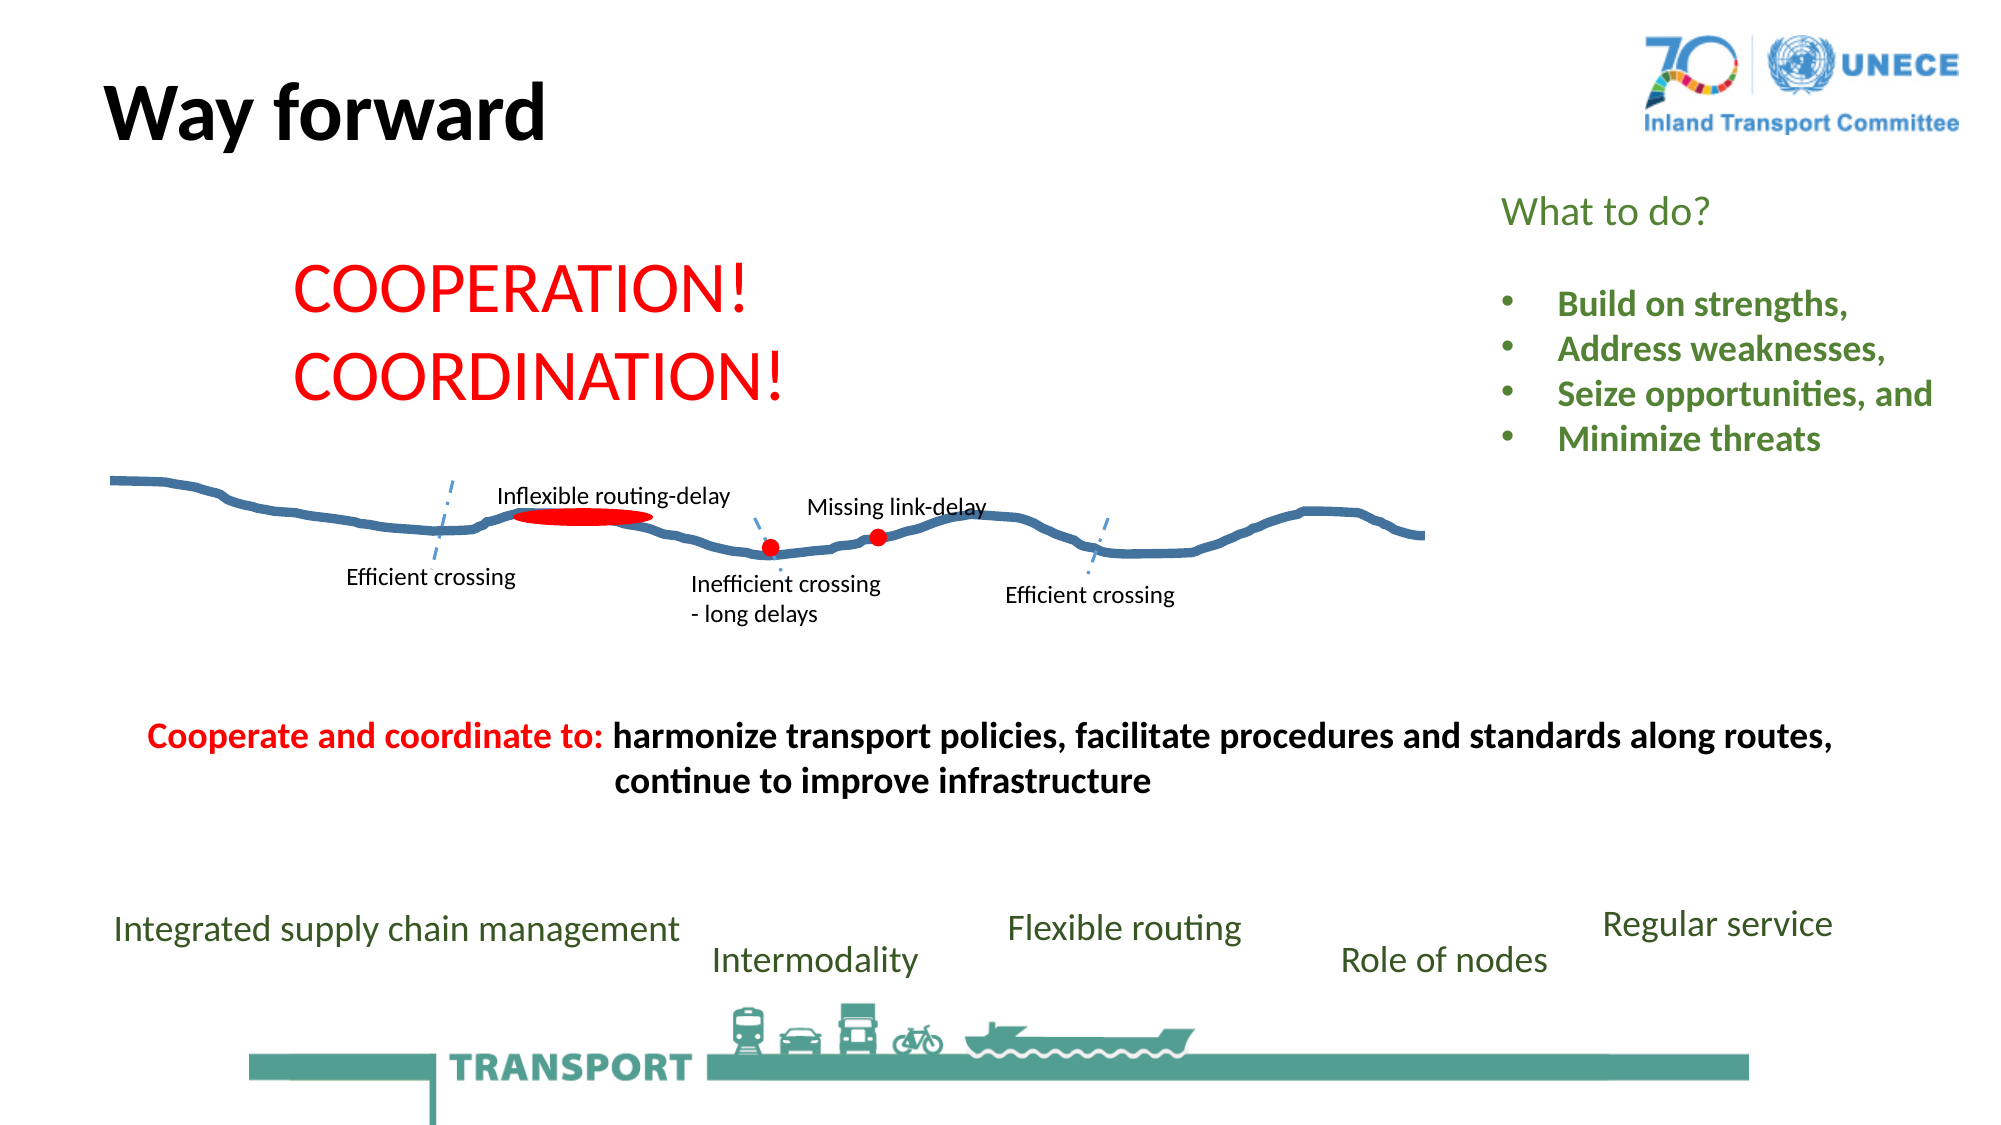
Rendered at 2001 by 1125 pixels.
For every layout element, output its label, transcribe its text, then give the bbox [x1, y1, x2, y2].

text_box [110, 479, 431, 532]
text_box Flexible routing [992, 895, 1258, 956]
picture [249, 987, 1749, 1125]
text_box [1002, 515, 1085, 548]
text_box Inflexible routing-delay [482, 472, 746, 518]
text_box Efficient crossing [990, 571, 1191, 616]
text_box Inefficient crossing - long delays [676, 560, 902, 636]
text_box Efficient crossing [331, 553, 532, 598]
text_box [880, 528, 924, 538]
text_box COOPERATION! COORDINATION! [278, 232, 803, 423]
picture [1645, 35, 1959, 135]
text_box Integrated supply chain management [98, 896, 696, 957]
text_box What to do? Build on strengths, Address weaknesses, Seize opportunities, and Minimize threats [1486, 176, 1958, 511]
text_box [625, 507, 876, 556]
text_box [454, 494, 505, 532]
text_box Role of nodes [1326, 927, 1564, 987]
text_box Regular service [1587, 891, 1849, 952]
text_box [1109, 510, 1425, 556]
text_box Missing link-delay [792, 483, 1002, 528]
text_box Way forward [88, 50, 1319, 225]
text_box [869, 528, 888, 547]
text_box Intermodality [697, 927, 934, 987]
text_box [431, 480, 454, 570]
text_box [1085, 518, 1109, 582]
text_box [754, 518, 787, 582]
text_box Cooperate and coordinate to: harmonize transport policies, facilitate procedures and standards along routes, continue to improve infrastructure [132, 703, 1859, 809]
text_box [513, 518, 653, 526]
